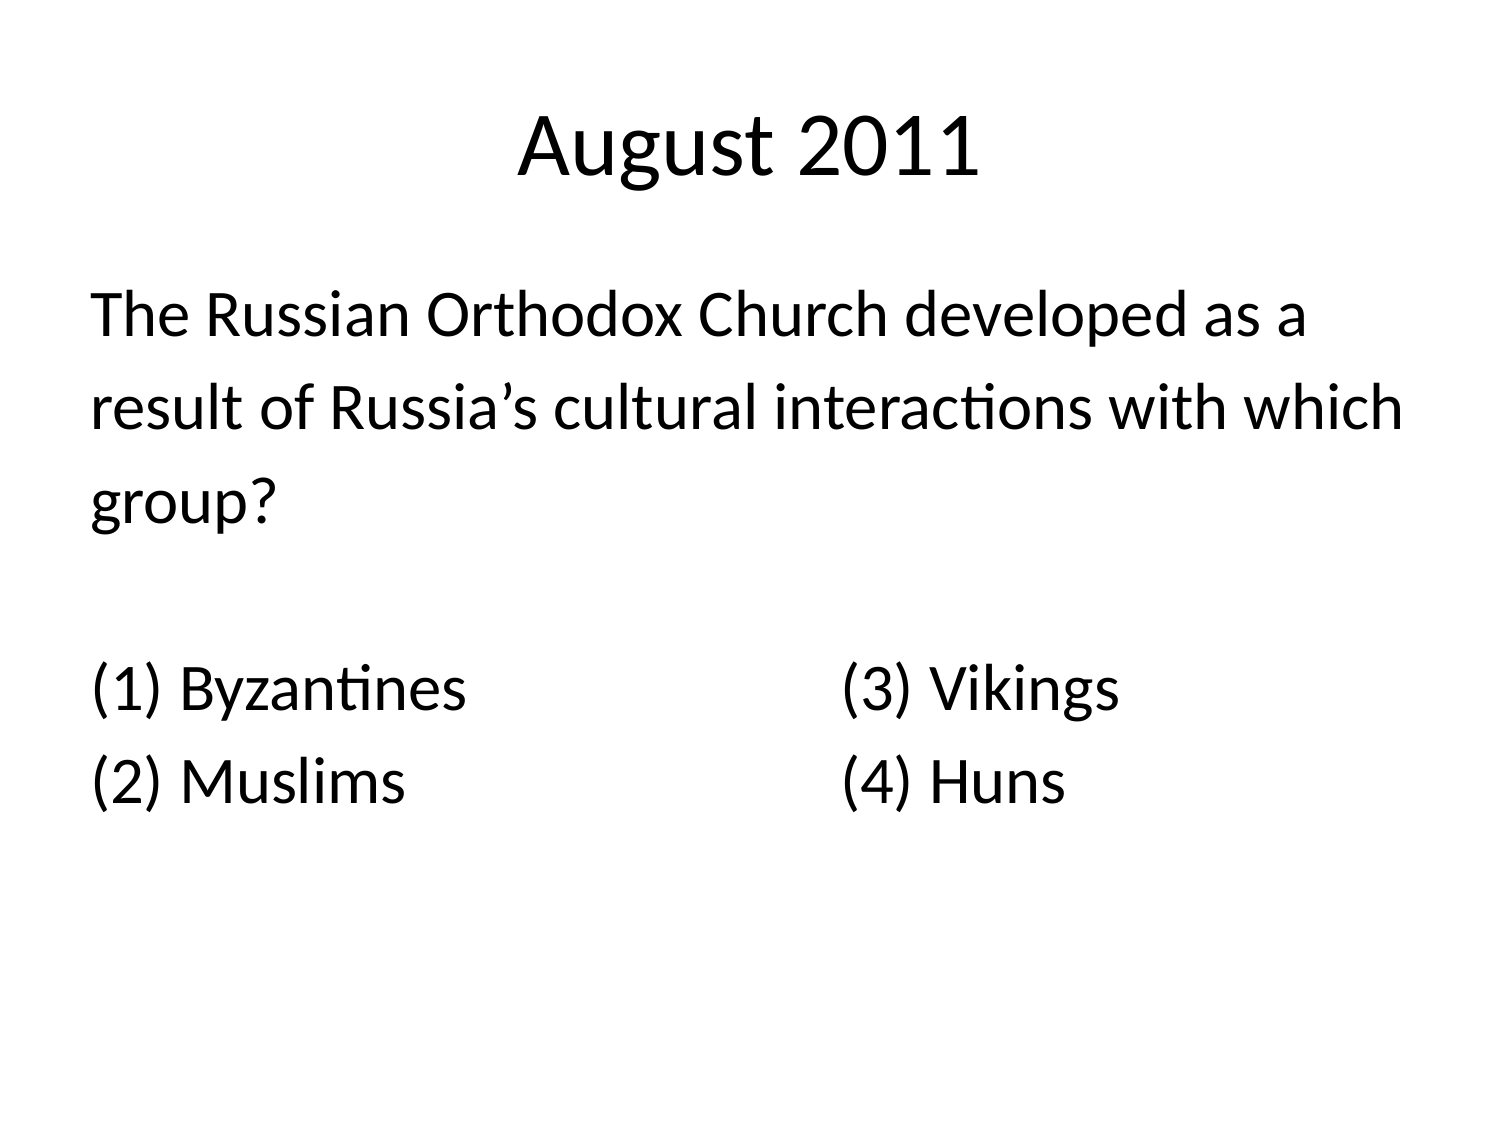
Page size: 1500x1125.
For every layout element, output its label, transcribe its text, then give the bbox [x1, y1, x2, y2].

title August 2011 [75, 45, 1425, 233]
list The Russian Orthodox Church developed as a result of Russia’s cultural interactions with which group? (1) Byzantines (3) Vikings (2) Muslims (4) Huns [75, 262, 1425, 1005]
